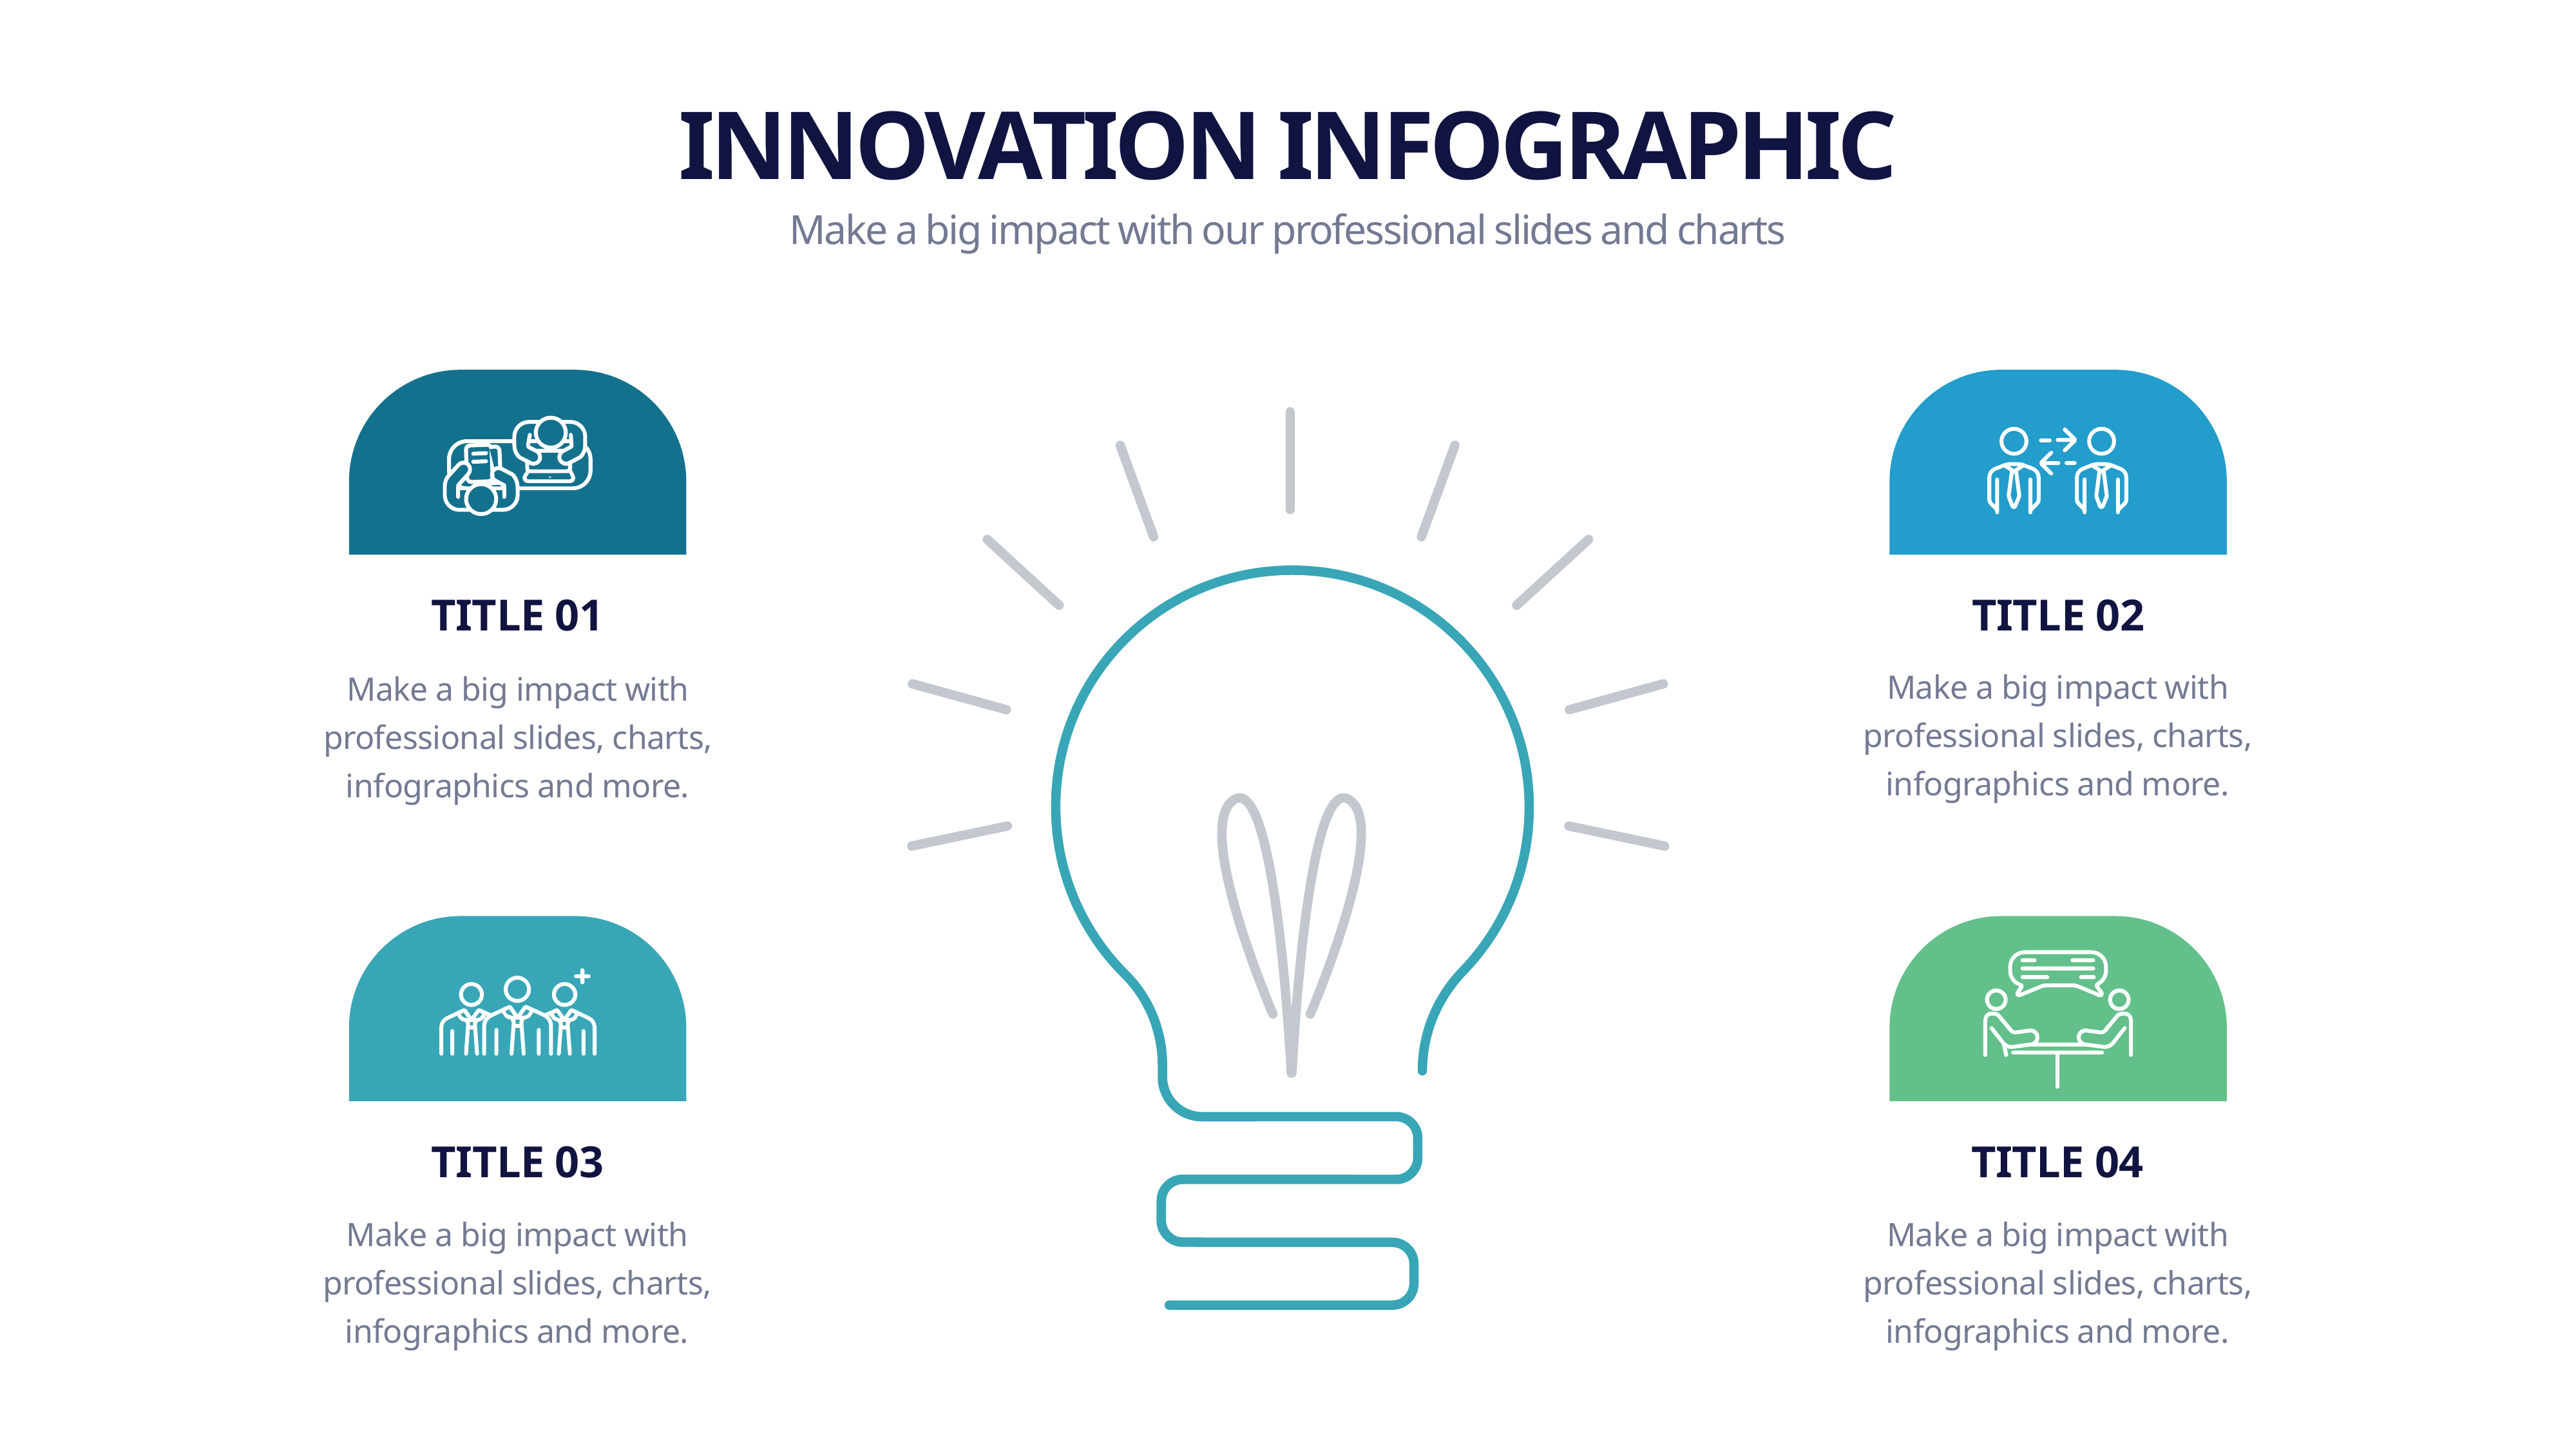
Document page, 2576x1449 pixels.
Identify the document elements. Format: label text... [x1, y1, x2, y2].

text_box [504, 976, 531, 1003]
text_box [1889, 916, 2227, 1101]
text_box [2039, 438, 2052, 442]
text_box [2008, 950, 2108, 998]
text_box [1564, 821, 1670, 851]
text_box [2039, 450, 2061, 476]
text_box [1217, 793, 1366, 1078]
text_box [459, 982, 484, 1007]
text_box [1983, 988, 2133, 1057]
text_box [2087, 426, 2117, 456]
text_box [1417, 440, 1460, 542]
text_box [2075, 462, 2128, 515]
text_box Make a big impact with professional slides, charts, infographics and more. [289, 1199, 745, 1354]
text_box [908, 679, 1011, 715]
text_box [982, 535, 1064, 611]
text_box Make a big impact with professional slides, charts, infographics and more. [289, 654, 746, 809]
text_box [574, 968, 591, 985]
text_box [348, 370, 687, 555]
text_box [1889, 370, 2227, 555]
text_box [1987, 462, 2041, 515]
text_box Make a big impact with professional slides, charts, infographics and more. [1829, 652, 2285, 808]
text_box [1285, 407, 1295, 515]
text_box Make a big impact with professional slides, charts, infographics and more. [1829, 1199, 2285, 1354]
text_box TITLE 04 [1829, 1130, 2285, 1191]
text_box [1512, 535, 1594, 611]
text_box [2065, 460, 2077, 466]
text_box [443, 415, 593, 516]
text_box [1115, 440, 1159, 542]
text_box [907, 821, 1013, 851]
text_box [2056, 427, 2077, 453]
text_box [551, 982, 578, 1007]
text_box INNOVATION INFOGRAPHIC [160, 80, 2416, 199]
text_box [1999, 426, 2028, 456]
text_box [2011, 1050, 2104, 1089]
text_box [348, 916, 687, 1101]
text_box [1051, 565, 1534, 1310]
text_box TITLE 02 [1830, 583, 2287, 644]
text_box TITLE 01 [289, 583, 746, 645]
text_box [439, 1005, 597, 1056]
text_box Make a big impact with our professional slides and charts [160, 199, 2416, 258]
text_box [1565, 679, 1668, 715]
text_box TITLE 03 [290, 1130, 746, 1191]
